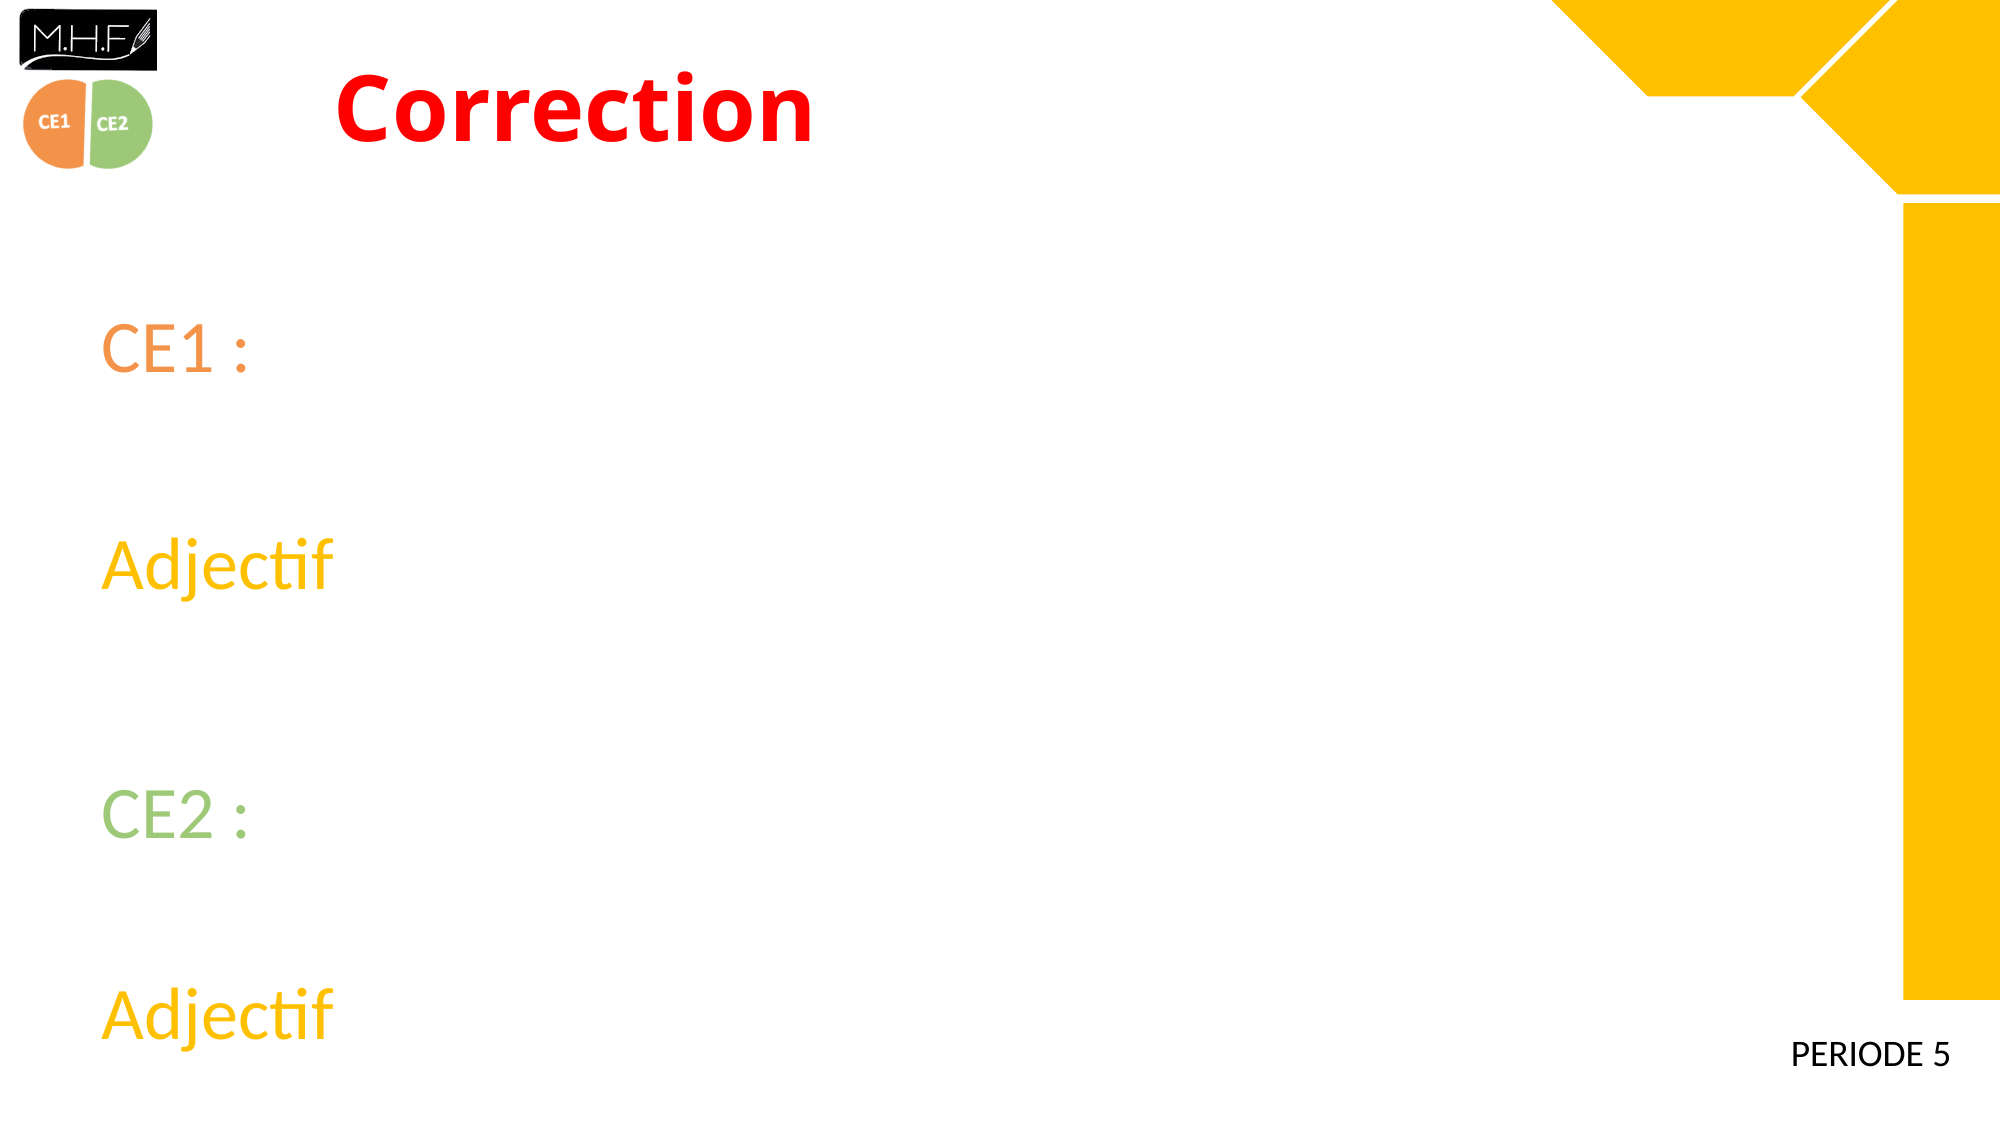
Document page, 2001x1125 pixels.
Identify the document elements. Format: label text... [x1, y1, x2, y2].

text_box [1549, 0, 1892, 98]
text_box [1902, 202, 2000, 1001]
text_box [1799, 0, 2000, 196]
list CE1 : Adjectif CE2 : Adjectif [86, 300, 1748, 1069]
text_box PERIODE 5 [1362, 1021, 1967, 1125]
title Correction [318, 3, 1865, 221]
picture [1, 7, 177, 207]
